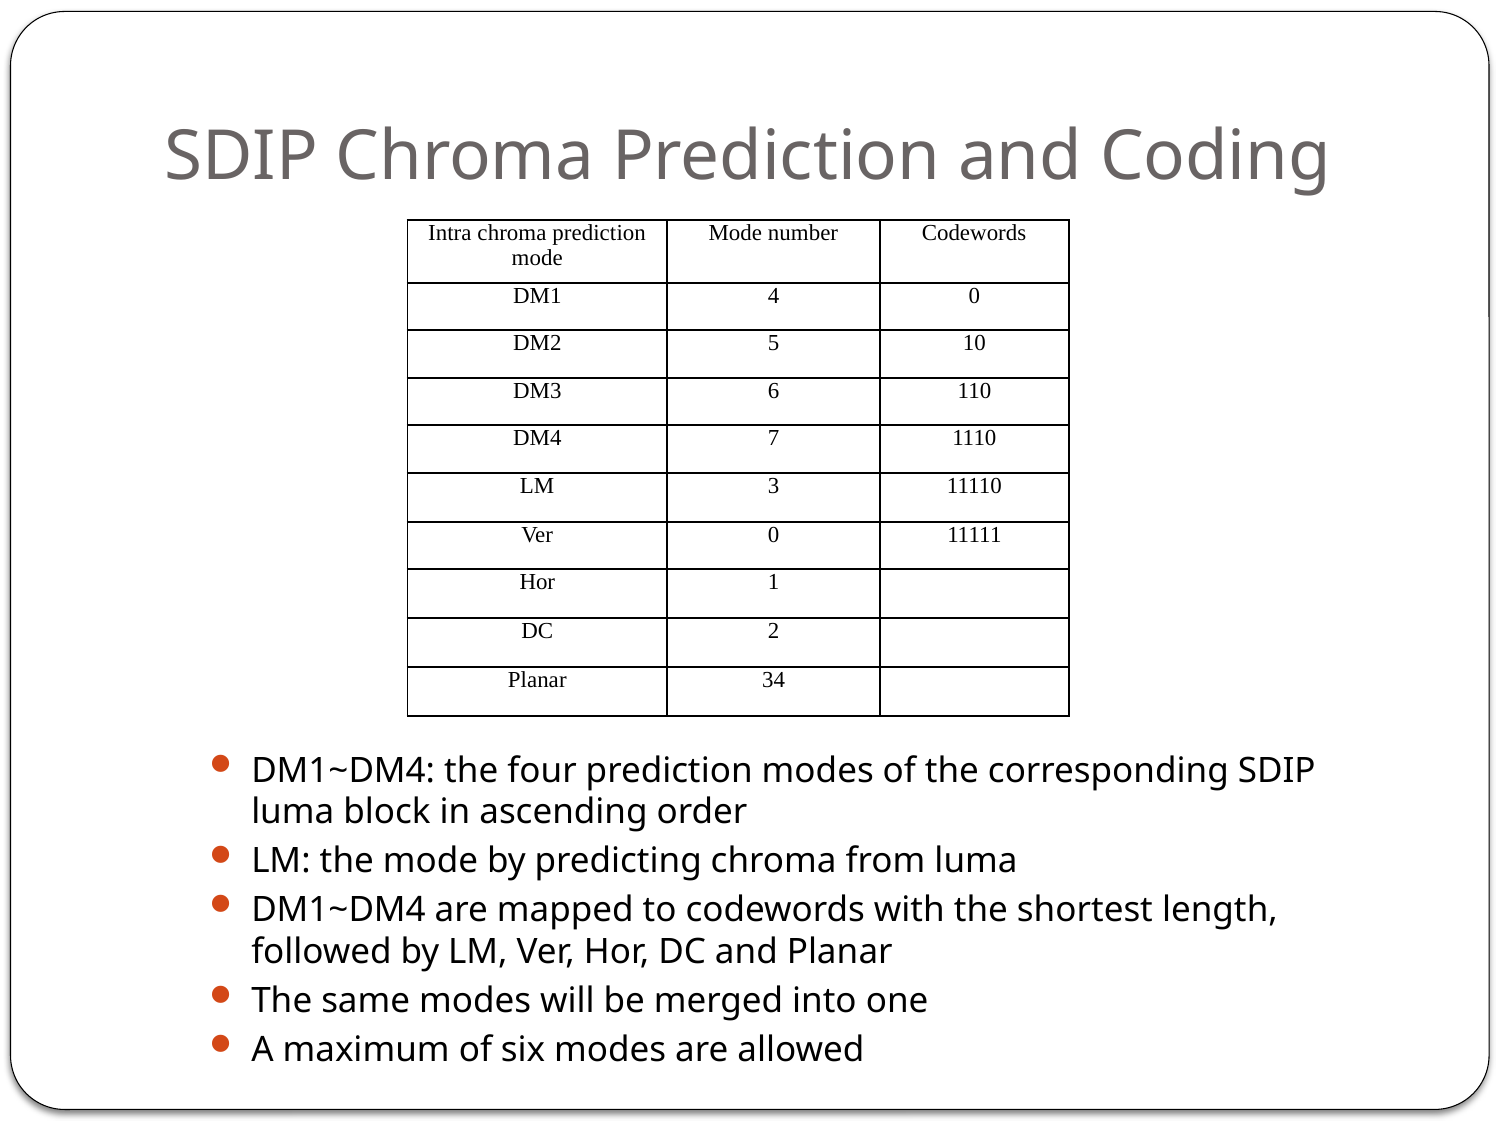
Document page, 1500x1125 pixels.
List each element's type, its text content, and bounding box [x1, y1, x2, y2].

table_cell Planar [408, 668, 666, 715]
title SDIP Chroma Prediction and Coding [150, 45, 1425, 209]
table_cell 1 [668, 570, 879, 617]
table_cell Hor [408, 570, 666, 617]
table_cell DM1 [408, 284, 666, 329]
table_cell DM2 [408, 331, 666, 377]
table_cell DC [408, 619, 666, 666]
table_cell 11110 [881, 474, 1068, 521]
table_cell DM3 [408, 379, 666, 424]
table_cell 0 [668, 523, 879, 568]
table_cell 3 [668, 474, 879, 521]
table_cell Ver [408, 523, 666, 568]
table_cell [881, 619, 1068, 666]
table_cell 6 [668, 379, 879, 424]
table_cell LM [408, 474, 666, 521]
table_cell 0 [881, 284, 1068, 329]
table_cell 4 [668, 284, 879, 329]
table_cell 5 [668, 331, 879, 377]
table_cell 1110 [881, 426, 1068, 472]
table_cell 7 [668, 426, 879, 472]
table_cell 110 [881, 379, 1068, 424]
table_cell 10 [881, 331, 1068, 377]
table_header Codewords [881, 221, 1068, 282]
table_cell 34 [668, 668, 879, 715]
table_cell [881, 570, 1068, 617]
table_cell DM4 [408, 426, 666, 472]
table_header Mode number [668, 221, 879, 282]
table_header Intra chroma prediction mode [408, 221, 666, 282]
list DM1~DM4: the four prediction modes of the corresponding SDIP luma block in ascending order LM: the mode by predicting chroma from luma DM1~DM4 are mapped to codewords with the shortest length, followed by LM, Ver, Hor, DC and Planar The same modes will be merged into one A maximum of six modes are allowed [194, 739, 1341, 1083]
table_cell 11111 [881, 523, 1068, 568]
table_cell 2 [668, 619, 879, 666]
table_cell [881, 668, 1068, 715]
